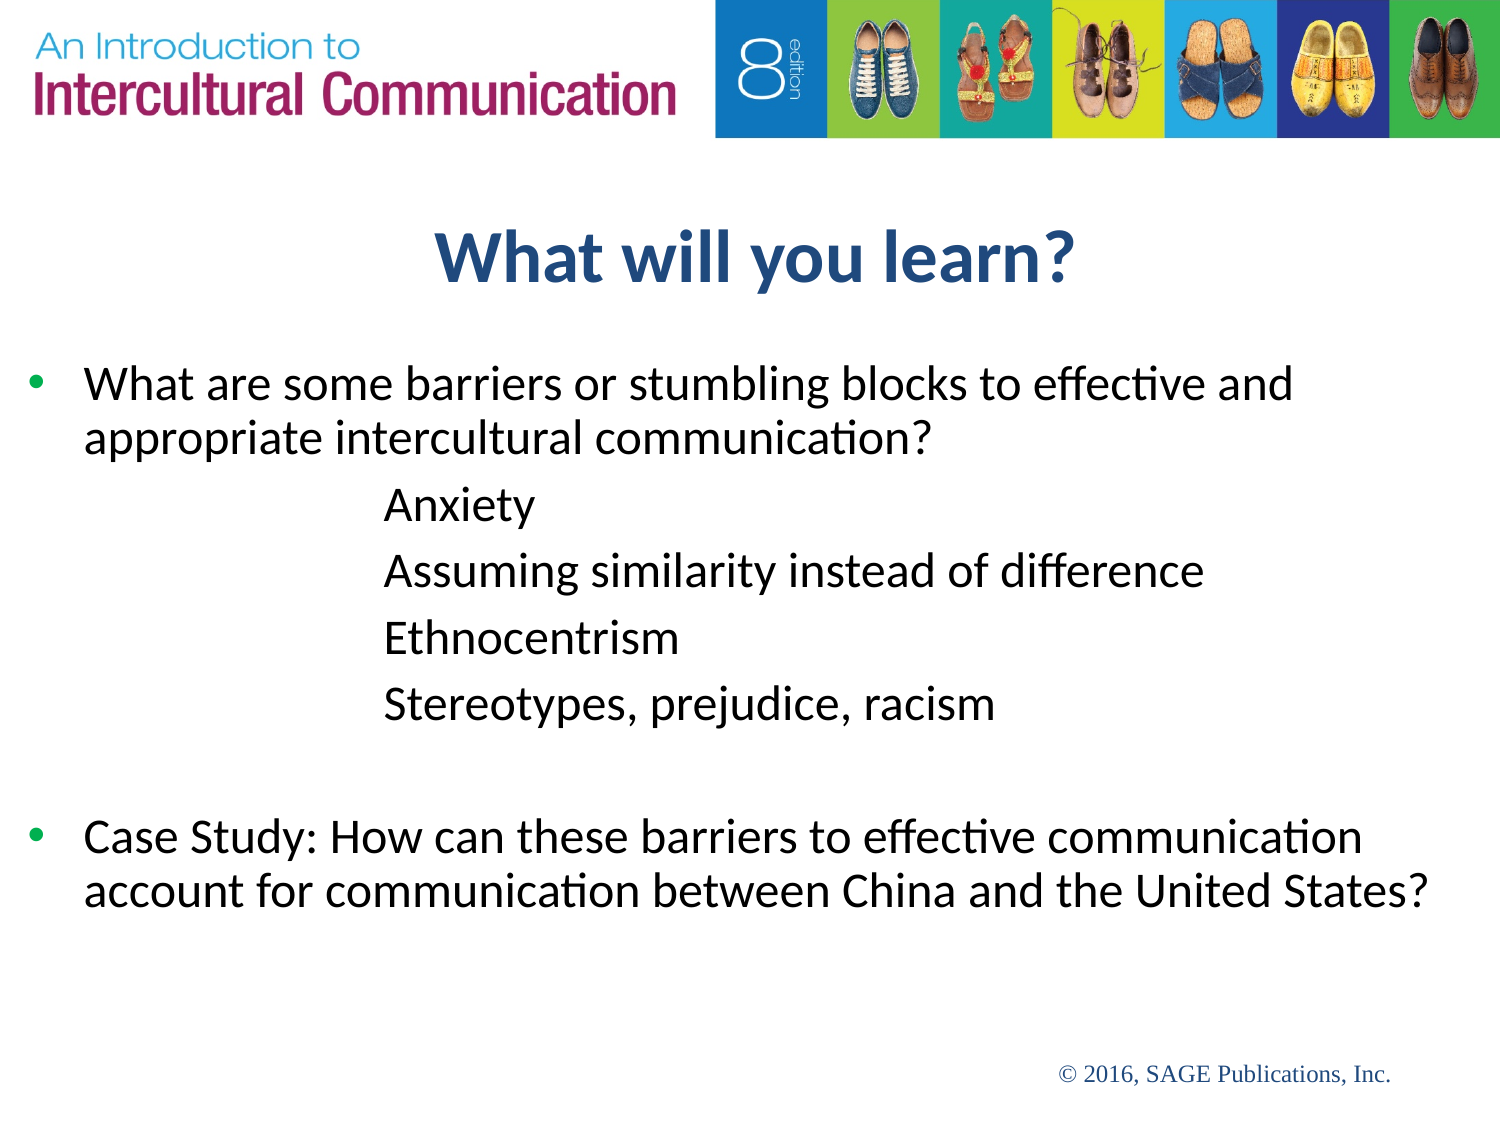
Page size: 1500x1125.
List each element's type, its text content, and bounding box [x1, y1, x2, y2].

picture [0, 0, 1500, 1125]
list What are some barriers or stumbling blocks to effective and appropriate intercultural communication? Anxiety Assuming similarity instead of difference Ethnocentrism Stereotypes, prejudice, racism Case Study: How can these barriers to effective communication account for communication between China and the United States? [12, 350, 1475, 1013]
footer © 2016, SAGE Publications, Inc. [987, 1042, 1463, 1103]
title What will you learn? [62, 167, 1450, 338]
